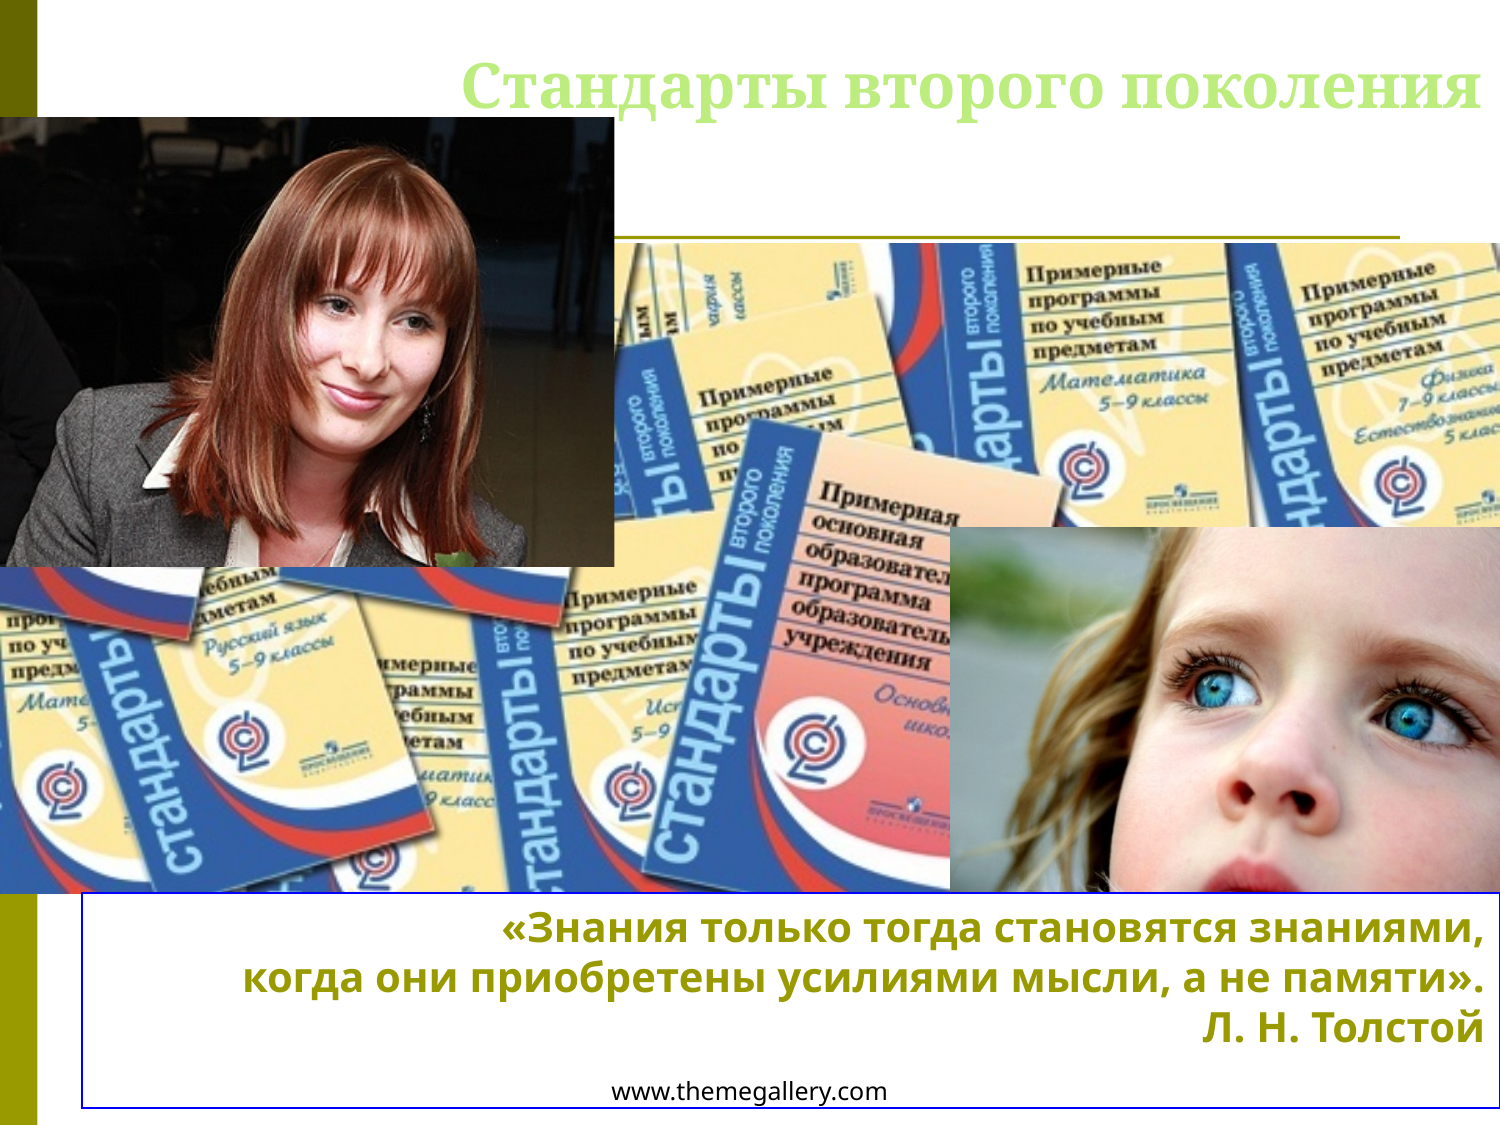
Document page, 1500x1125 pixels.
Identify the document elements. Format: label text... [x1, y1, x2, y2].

title Стандарты второго поколения [442, 37, 1500, 131]
text_box www.themegallery.com [512, 1108, 988, 1113]
picture [0, 116, 1500, 895]
text_box «Знания только тогда становятся знаниями, когда они приобретены усилиями мысли, а не памяти». Л. Н. Толстой [82, 902, 1500, 1108]
